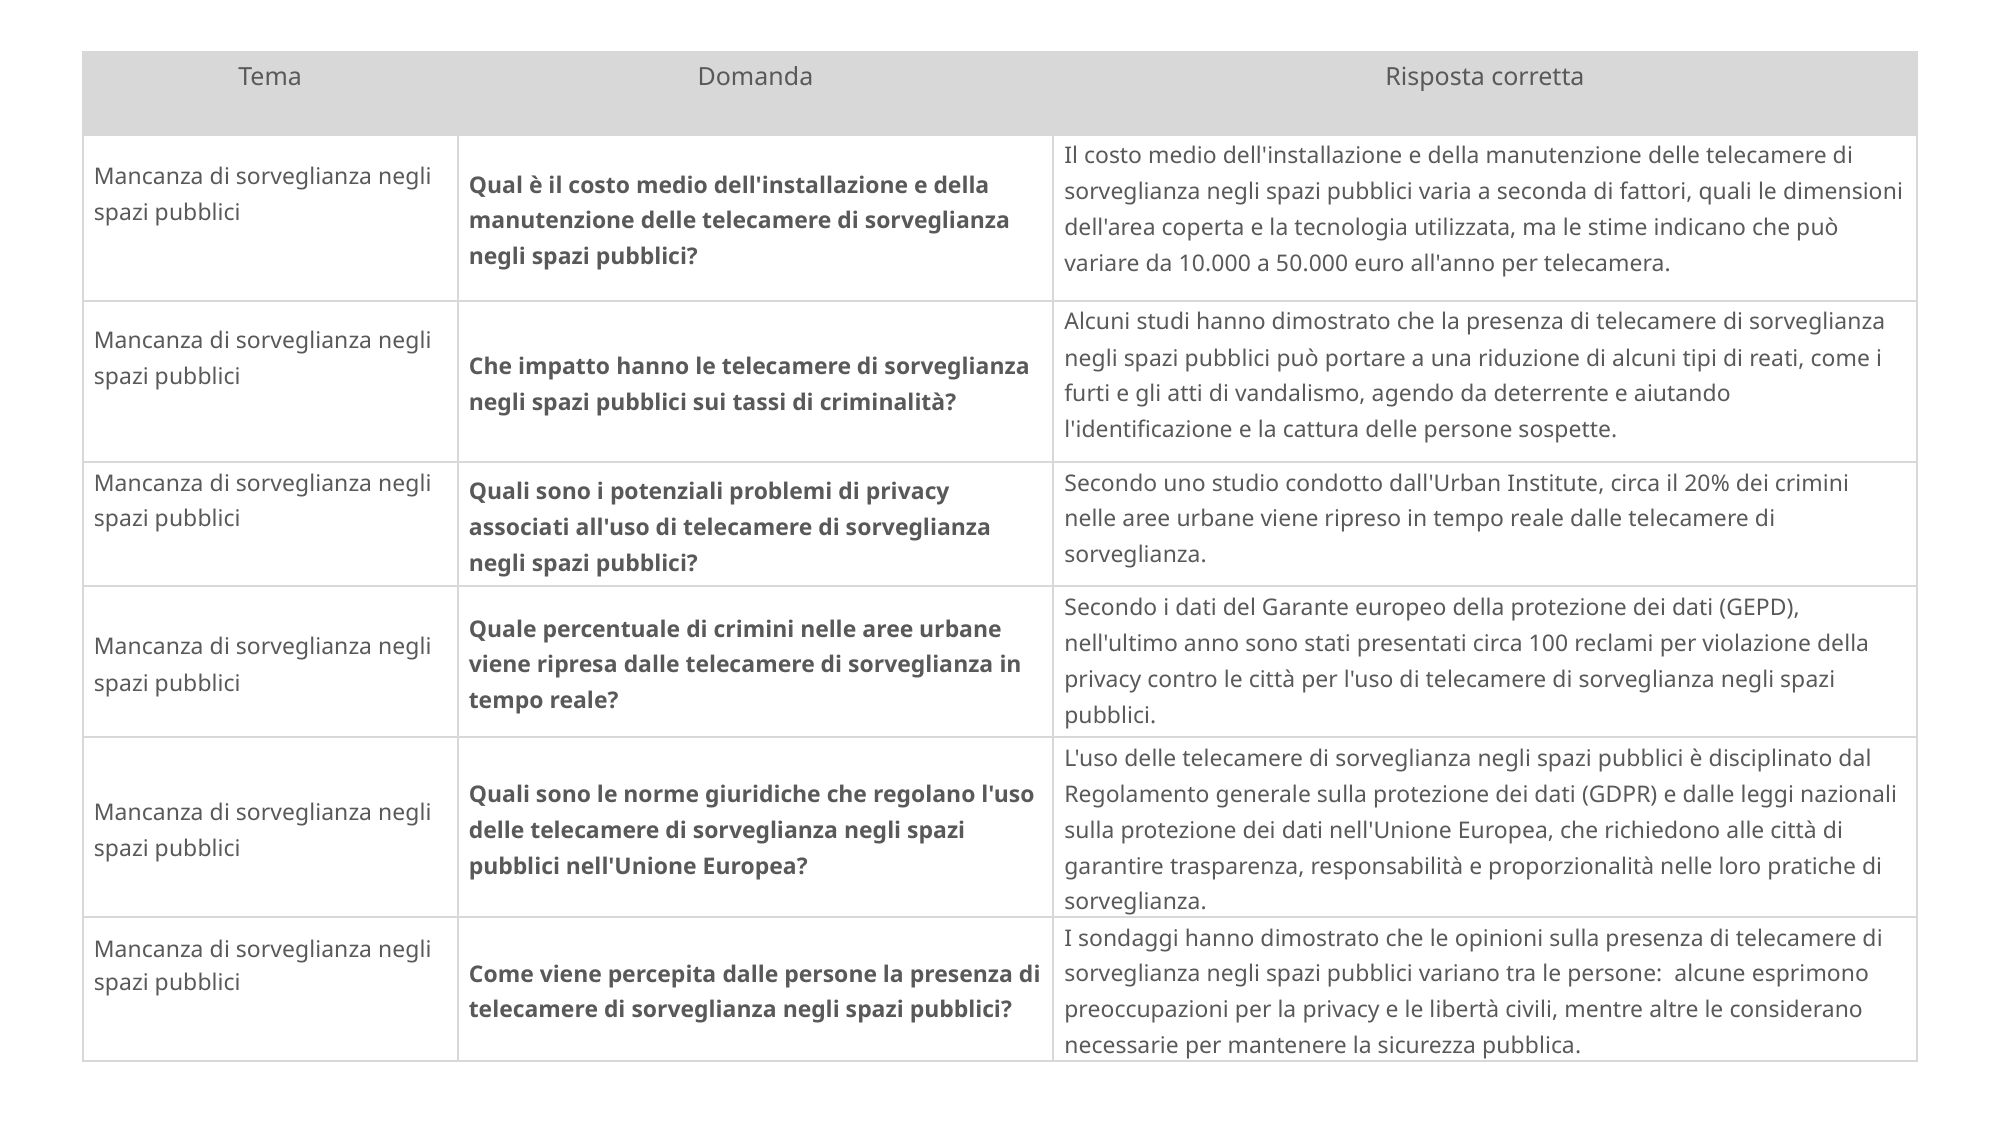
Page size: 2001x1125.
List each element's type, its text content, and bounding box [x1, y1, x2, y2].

table_cell Qual è il costo medio dell'installazione e della manutenzione delle telecamere di sorveglianza negli spazi pubblici? [459, 136, 1052, 300]
table_cell Secondo i dati del Garante europeo della protezione dei dati (GEPD), nell'ultimo anno sono stati presentati circa 100 reclami per violazione della privacy contro le città per l'uso di telecamere di sorveglianza negli spazi pubblici. [1054, 587, 1916, 736]
table_cell Mancanza di sorveglianza negli spazi pubblici [84, 463, 457, 585]
table_cell Mancanza di sorveglianza negli spazi pubblici [84, 738, 457, 916]
table_cell Mancanza di sorveglianza negli spazi pubblici [84, 302, 457, 461]
table_cell Mancanza di sorveglianza negli spazi pubblici [84, 587, 457, 736]
table_header Domanda [459, 53, 1052, 134]
table_cell Alcuni studi hanno dimostrato che la presenza di telecamere di sorveglianza negli spazi pubblici può portare a una riduzione di alcuni tipi di reati, come i furti e gli atti di vandalismo, agendo da deterrente e aiutando l'identificazione e la cattura delle persone sospette. [1054, 302, 1916, 461]
table_cell Il costo medio dell'installazione e della manutenzione delle telecamere di sorveglianza negli spazi pubblici varia a seconda di fattori, quali le dimensioni dell'area coperta e la tecnologia utilizzata, ma le stime indicano che può variare da 10.000 a 50.000 euro all'anno per telecamera. [1054, 136, 1916, 300]
table_cell Quali sono i potenziali problemi di privacy associati all'uso di telecamere di sorveglianza negli spazi pubblici? [459, 463, 1052, 585]
table_cell Quali sono le norme giuridiche che regolano l'uso delle telecamere di sorveglianza negli spazi pubblici nell'Unione Europea? [459, 738, 1052, 916]
table_cell Come viene percepita dalle persone la presenza di telecamere di sorveglianza negli spazi pubblici? [459, 918, 1052, 1060]
table_cell Secondo uno studio condotto dall'Urban Institute, circa il 20% dei crimini nelle aree urbane viene ripreso in tempo reale dalle telecamere di sorveglianza. [1054, 463, 1916, 585]
table_cell L'uso delle telecamere di sorveglianza negli spazi pubblici è disciplinato dal Regolamento generale sulla protezione dei dati (GDPR) e dalle leggi nazionali sulla protezione dei dati nell'Unione Europea, che richiedono alle città di garantire trasparenza, responsabilità e proporzionalità nelle loro pratiche di sorveglianza. [1054, 738, 1916, 916]
table_cell Quale percentuale di crimini nelle aree urbane viene ripresa dalle telecamere di sorveglianza in tempo reale? [459, 587, 1052, 736]
table_cell Mancanza di sorveglianza negli spazi pubblici [84, 918, 457, 1060]
table_cell Mancanza di sorveglianza negli spazi pubblici [84, 136, 457, 300]
table_cell I sondaggi hanno dimostrato che le opinioni sulla presenza di telecamere di sorveglianza negli spazi pubblici variano tra le persone: alcune esprimono preoccupazioni per la privacy e le libertà civili, mentre altre le considerano necessarie per mantenere la sicurezza pubblica. [1054, 918, 1916, 1060]
table_header Risposta corretta [1054, 53, 1916, 134]
table_header Tema [84, 53, 457, 134]
table_cell Che impatto hanno le telecamere di sorveglianza negli spazi pubblici sui tassi di criminalità? [459, 302, 1052, 461]
